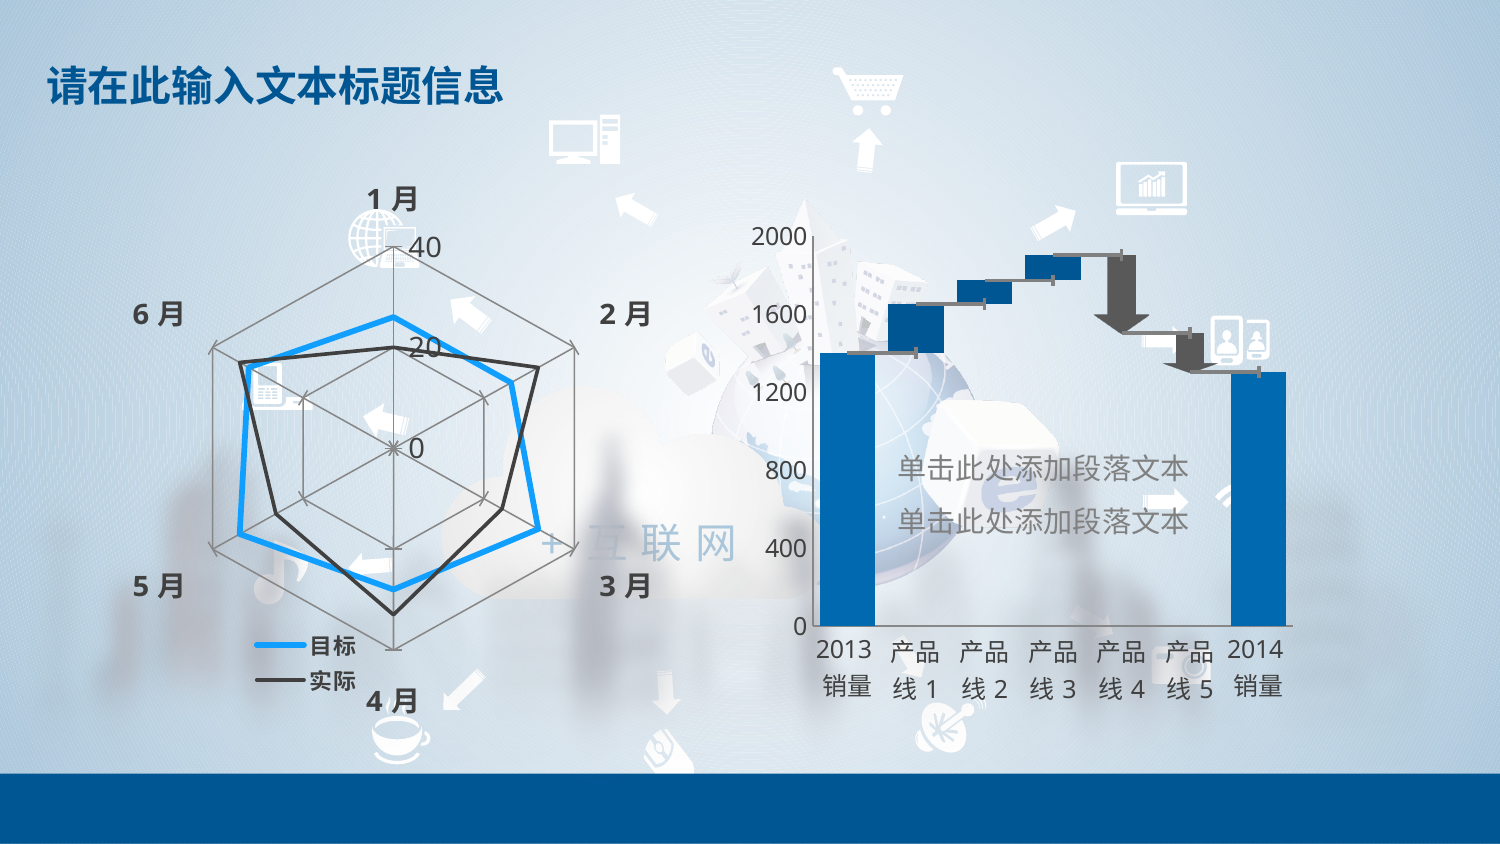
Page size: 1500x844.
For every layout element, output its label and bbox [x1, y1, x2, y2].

chart [76, 153, 1318, 741]
